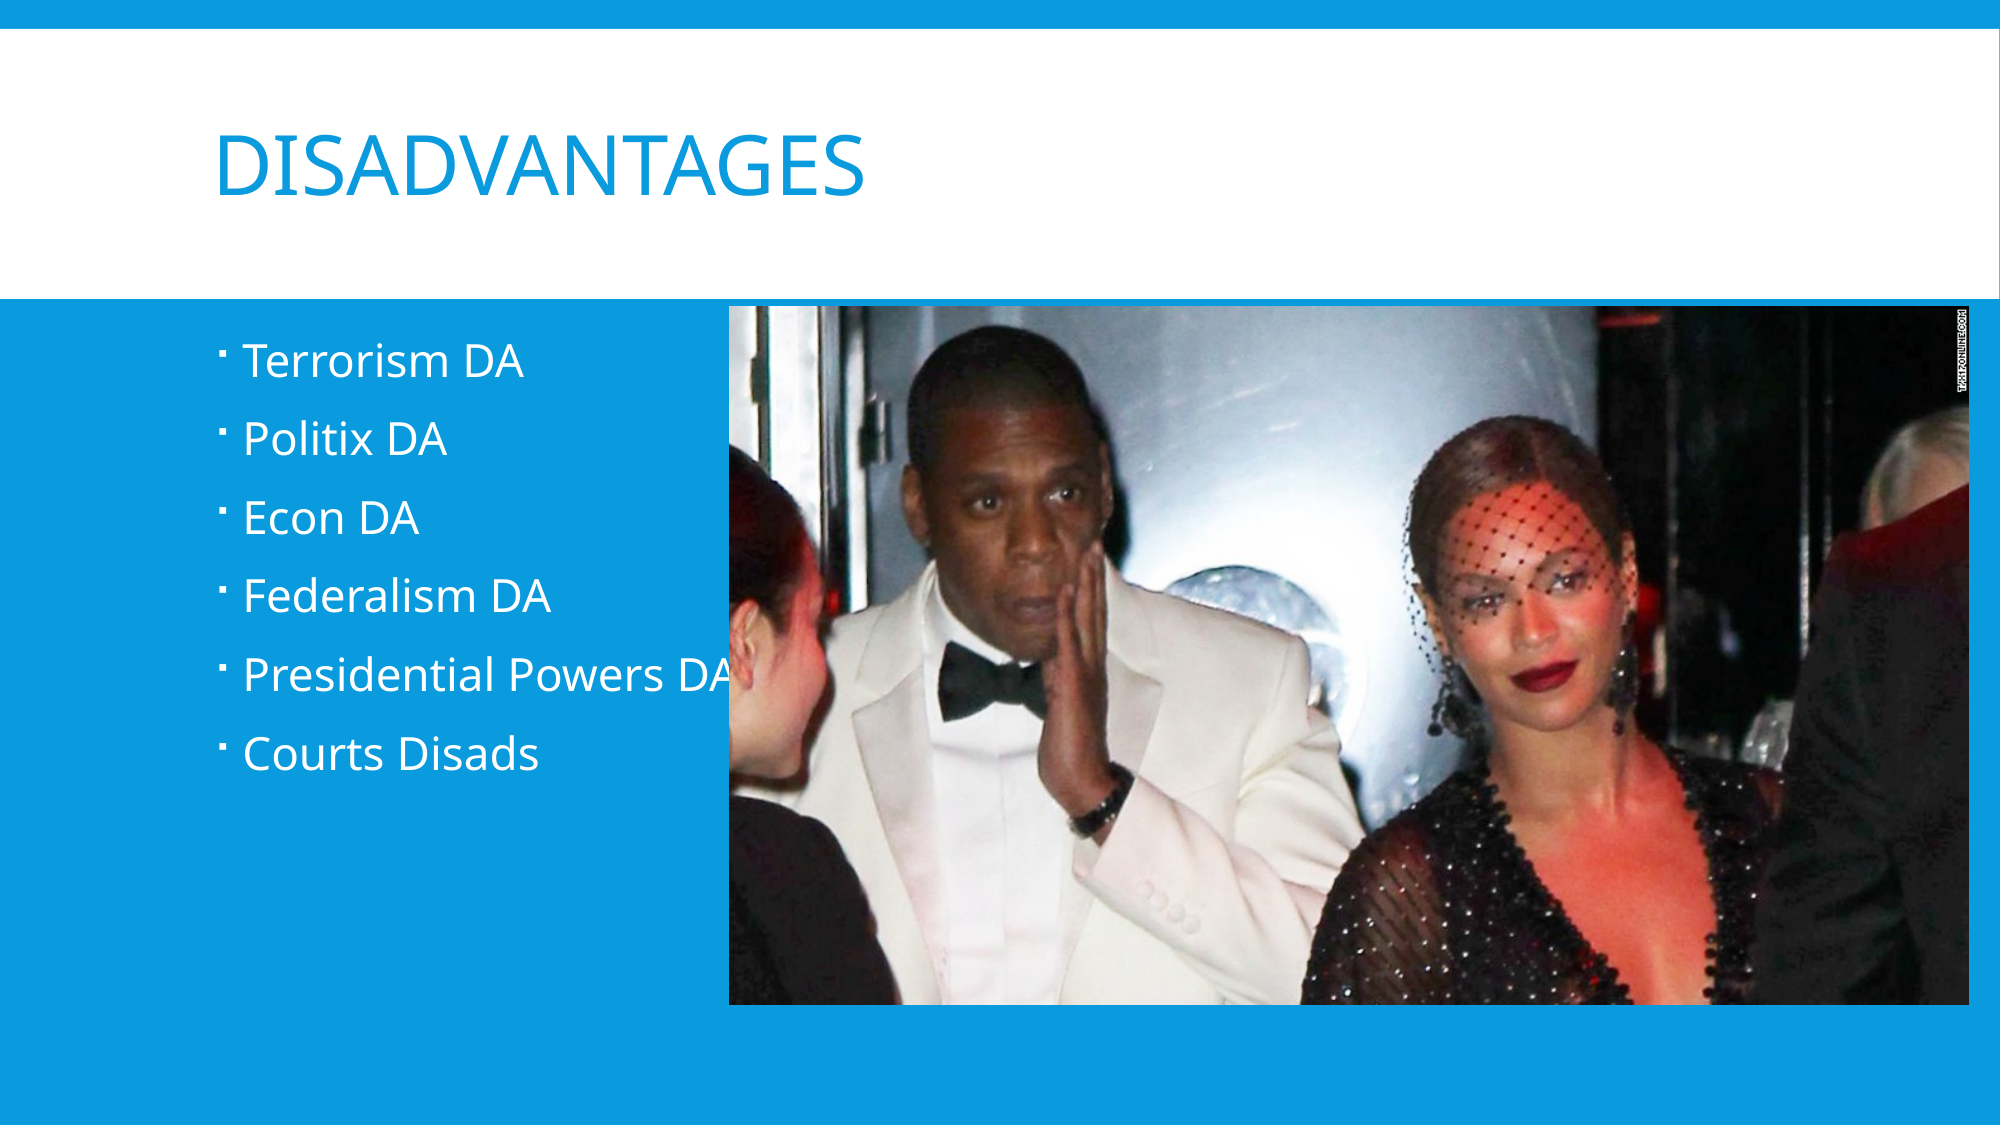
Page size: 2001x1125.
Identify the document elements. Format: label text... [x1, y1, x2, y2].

picture [729, 307, 1968, 1004]
list Terrorism DA Politix DA Econ DA Federalism DA Presidential Powers DA Courts Disads [197, 329, 1803, 1020]
title Disadvantages [197, 46, 1803, 295]
